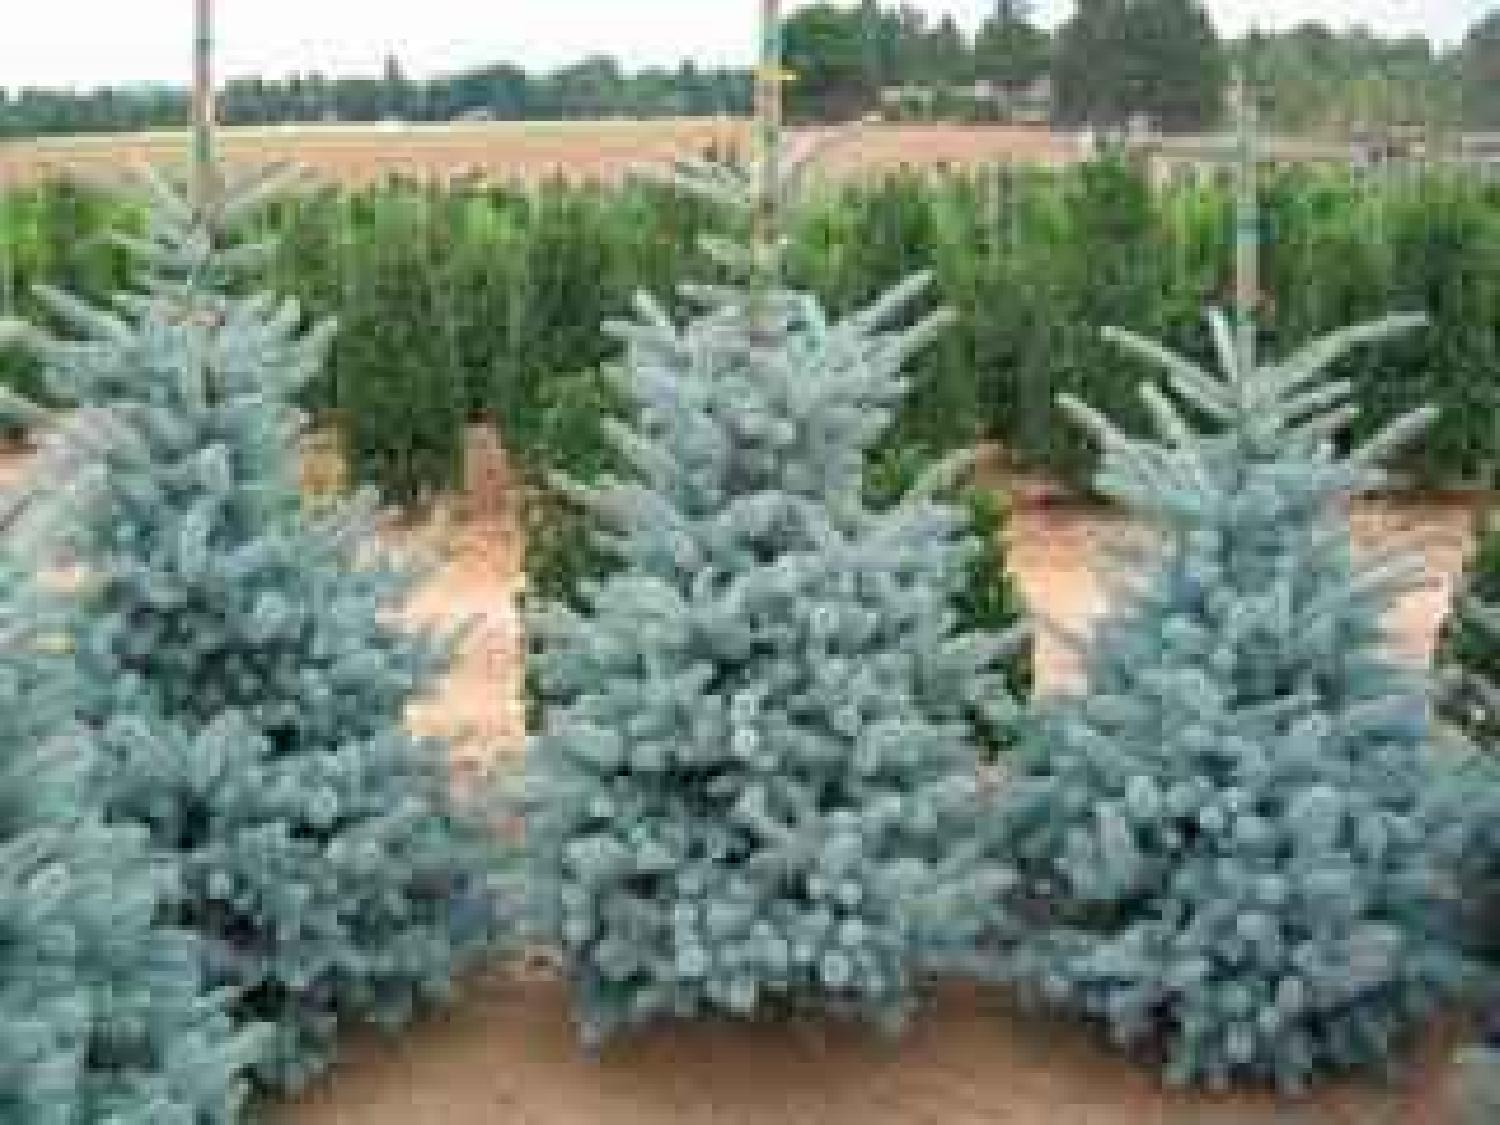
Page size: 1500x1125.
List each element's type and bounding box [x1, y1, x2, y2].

list [0, 0, 1500, 1125]
